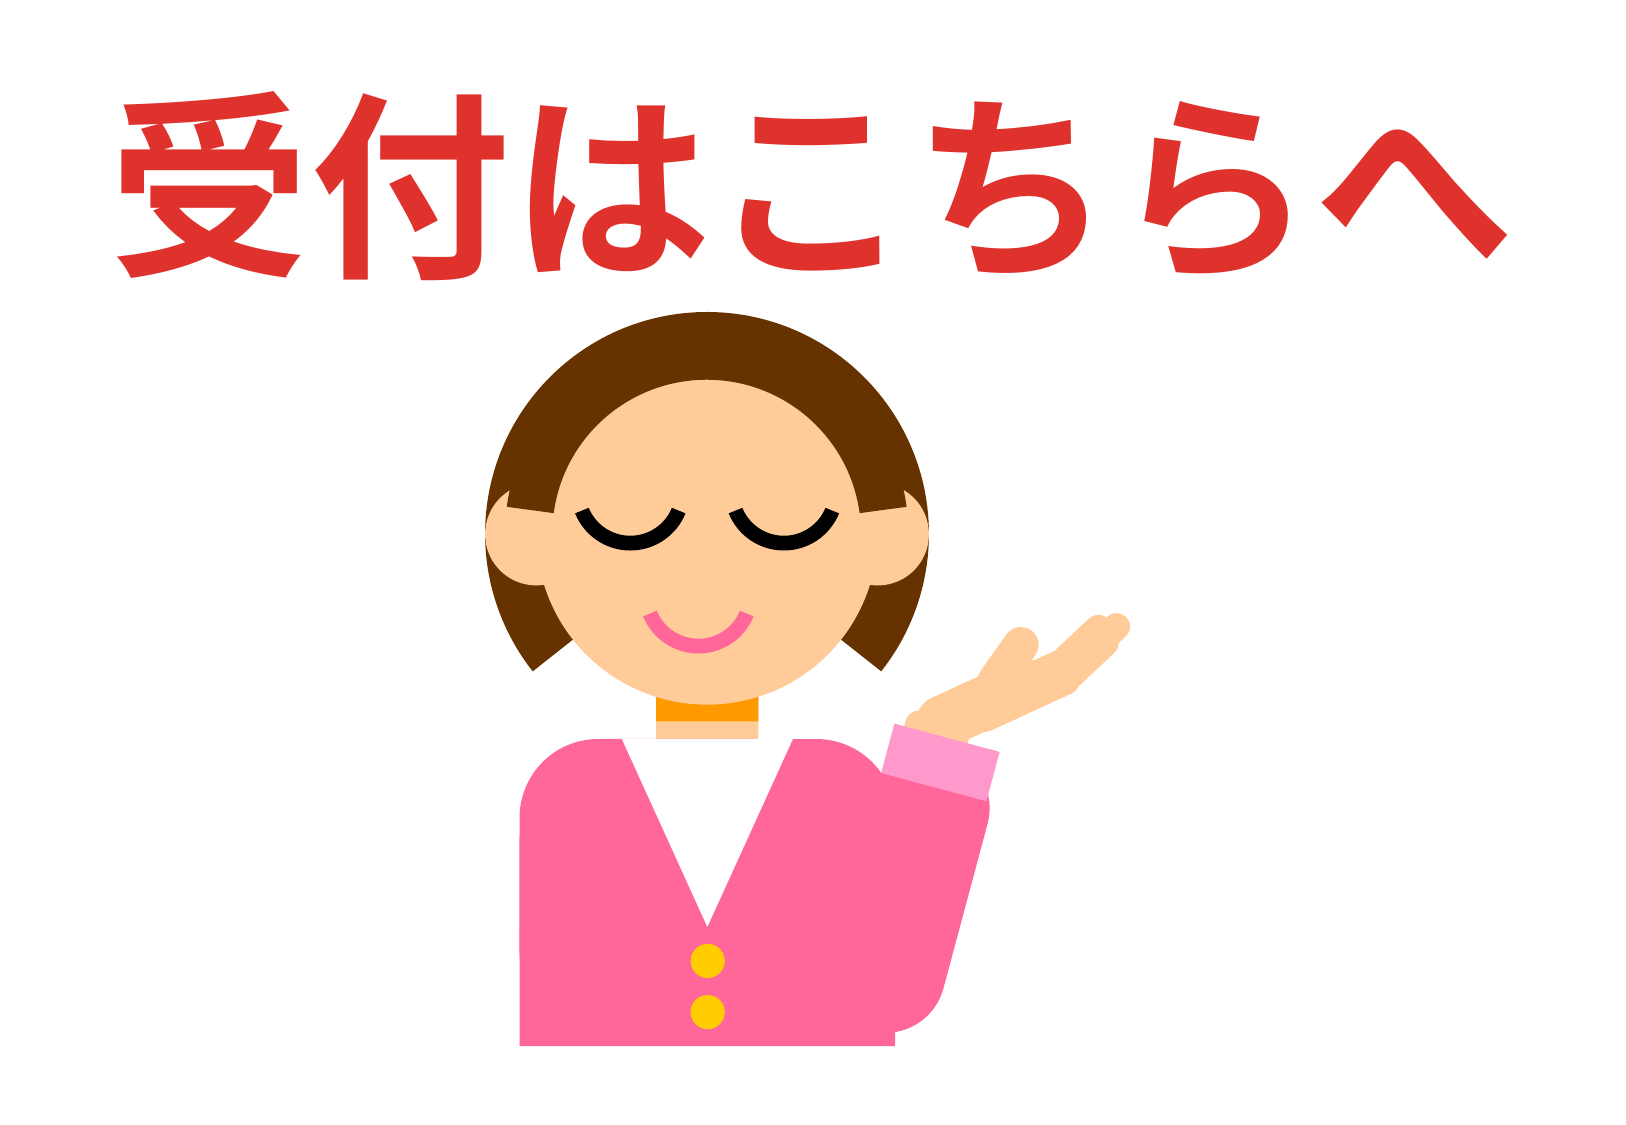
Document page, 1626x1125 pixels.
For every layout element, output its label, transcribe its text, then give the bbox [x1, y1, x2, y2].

text_box 受付はこちらへ [0, 54, 1625, 310]
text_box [484, 311, 1198, 1047]
